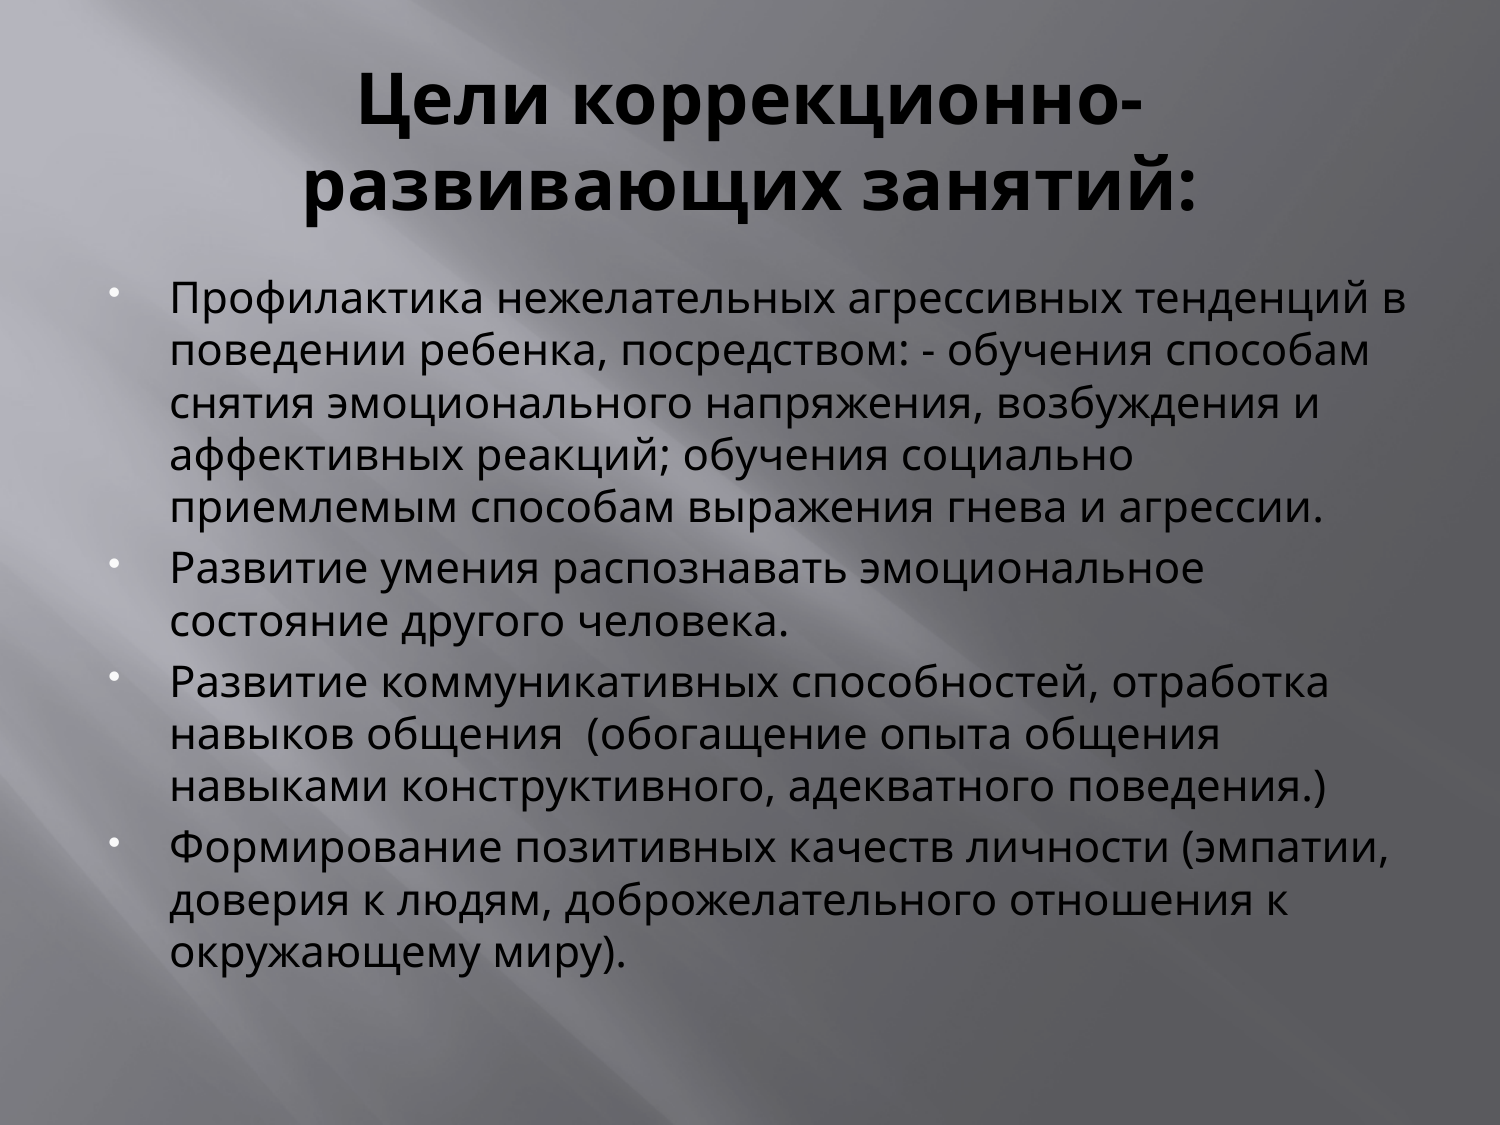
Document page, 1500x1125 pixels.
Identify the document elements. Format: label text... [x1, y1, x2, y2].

list Профилактика нежелательных агрессивных тенденций в поведении ребенка, посредством: - обучения способам снятия эмоционального напряжения, возбуждения и аффективных реакций; обучения социально приемлемым способам выражения гнева и агрессии. Развитие умения распознавать эмоциональное состояние другого человека. Развитие коммуникативных способностей, отработка навыков общения (обогащение опыта общения навыками конструктивного, адекватного поведения.) Формирование позитивных качеств личности (эмпатии, доверия к людям, доброжелательного отношения к окружающему миру). [75, 262, 1425, 1035]
title Цели коррекционно-развивающих занятий: [75, 45, 1425, 233]
